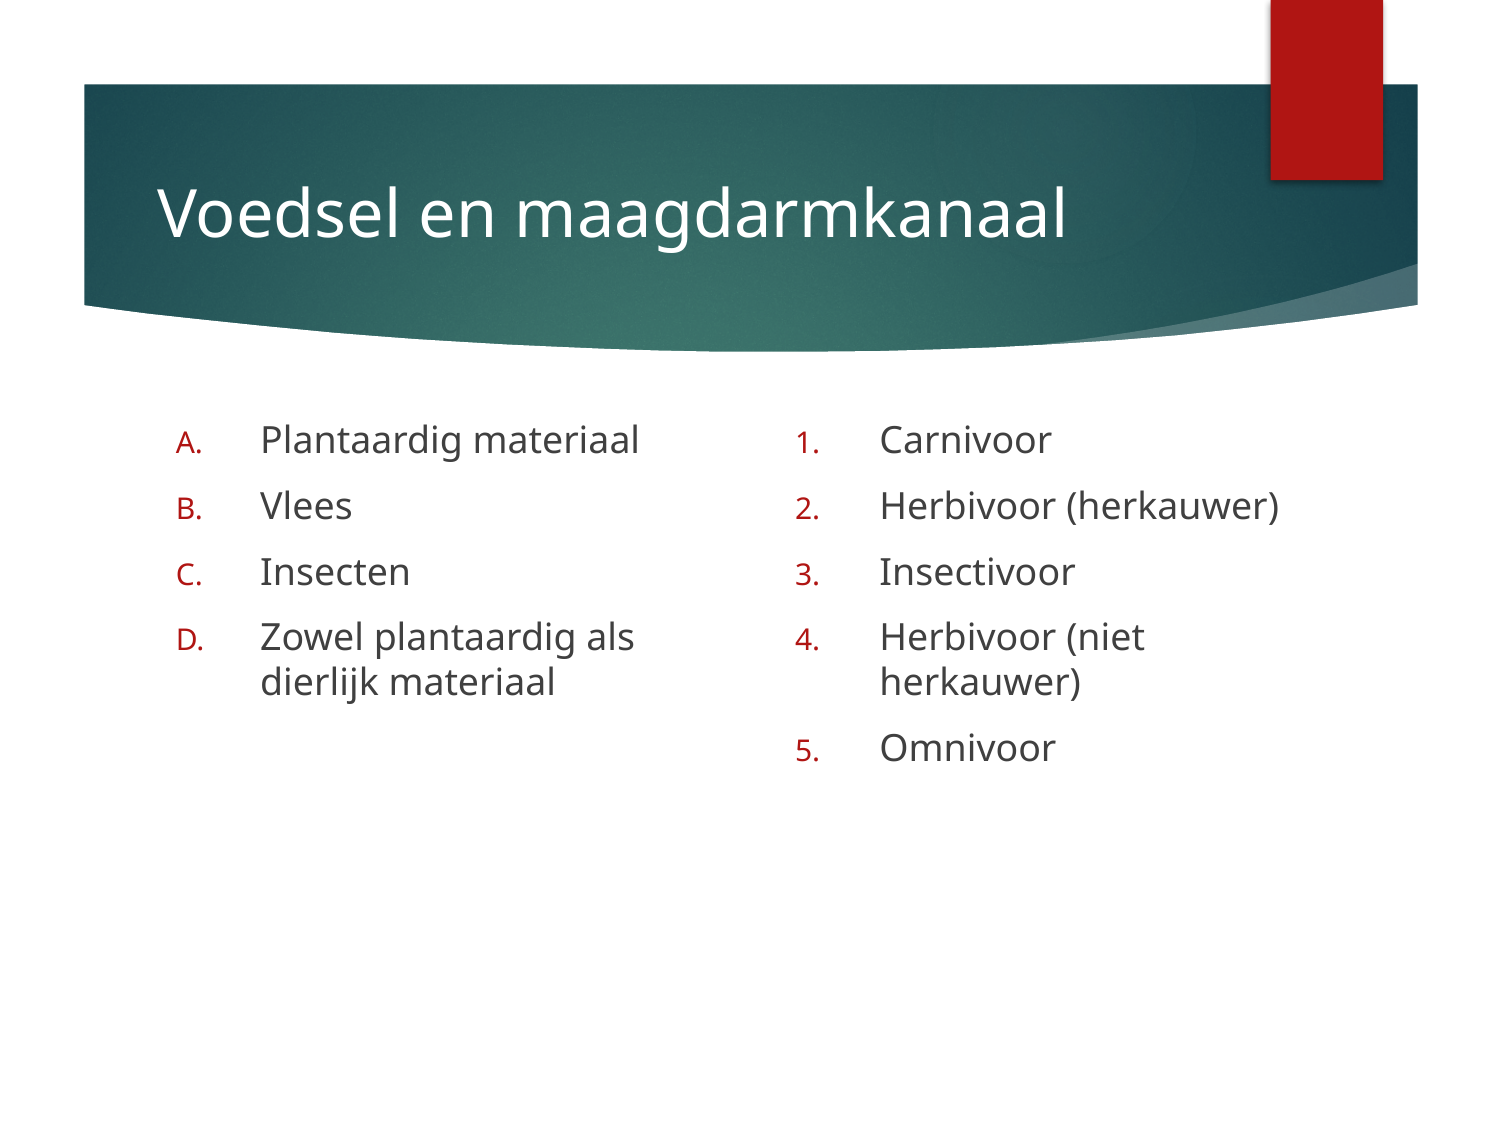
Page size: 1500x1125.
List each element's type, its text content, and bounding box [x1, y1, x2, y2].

list Carnivoor Herbivoor (herkauwer) Insectivoor Herbivoor (niet herkauwer) Omnivoor [761, 408, 1358, 992]
list Plantaardig materiaal Vlees Insecten Zowel plantaardig als dierlijk materiaal [142, 408, 739, 988]
title Voedsel en maagdarmkanaal [142, 152, 1183, 269]
